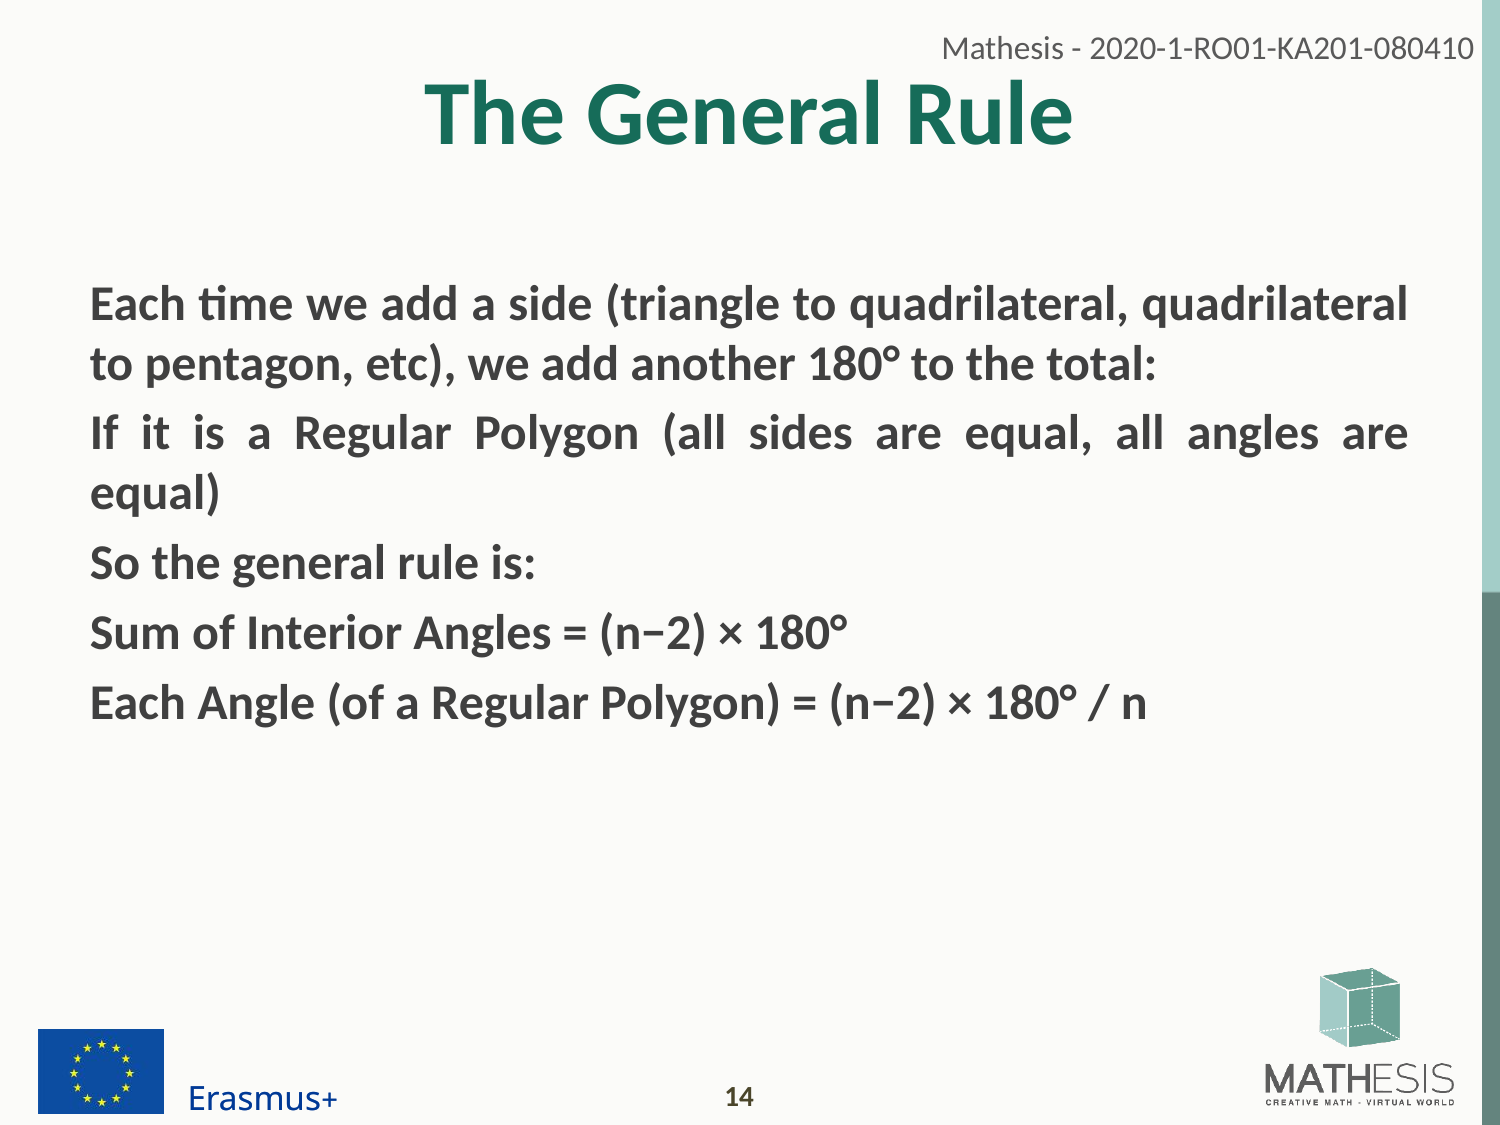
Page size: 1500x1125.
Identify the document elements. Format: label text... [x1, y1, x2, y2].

picture [38, 1029, 164, 1114]
title The General Rule [75, 45, 1425, 233]
list Each time we add a side (triangle to quadrilateral, quadrilateral to pentagon, etc), we add another 180° to the total: If it is a Regular Polygon (all sides are equal, all angles are equal) So the general rule is: Sum of Interior Angles = (n−2) × 180° Each Angle (of a Regular Polygon) = (n−2) × 180° / n [75, 262, 1425, 1005]
